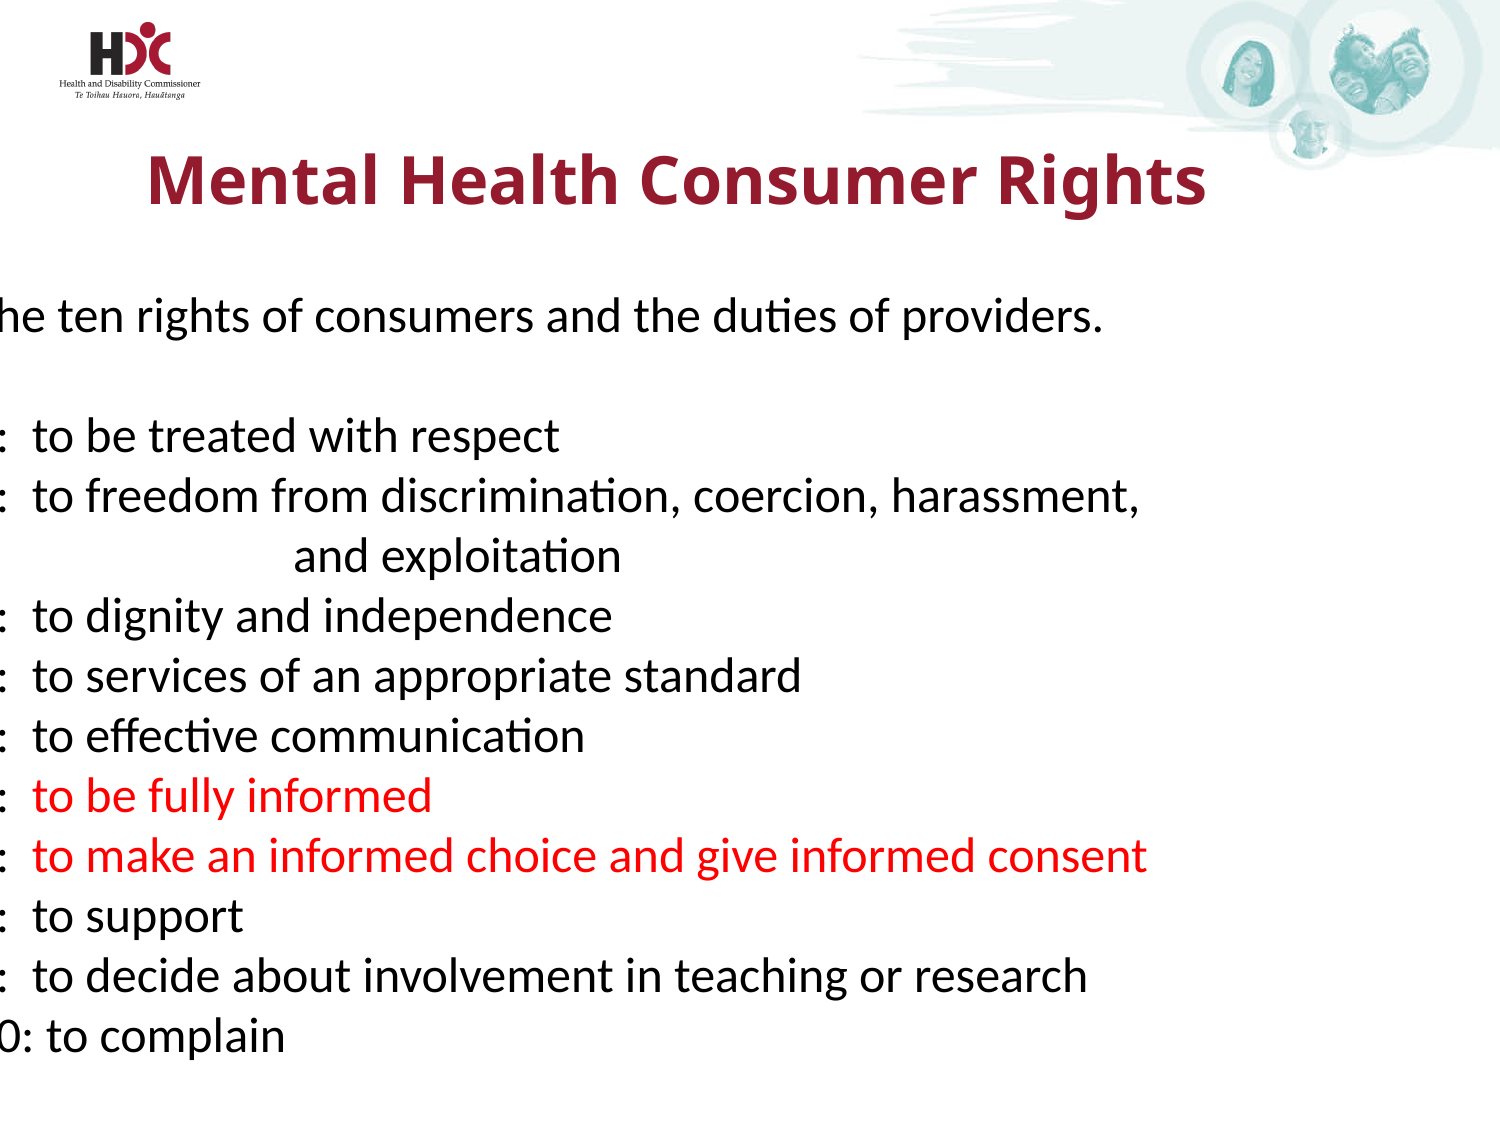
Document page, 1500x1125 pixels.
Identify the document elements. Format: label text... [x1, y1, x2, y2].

text_box The ten rights of consumers and the duties of providers. 1: to be treated with respect 2: to freedom from discrimination, coercion, harassment, and exploitation 3: to dignity and independence 4: to services of an appropriate standard 5: to effective communication 6: to be fully informed 7: to make an informed choice and give informed consent 8: to support 9: to decide about involvement in teaching or research 10: to complain Oranga Ngakau page 27 [0, 274, 1287, 1125]
picture [0, 0, 1500, 1125]
title Mental Health Consumer Rights [0, 130, 1380, 243]
